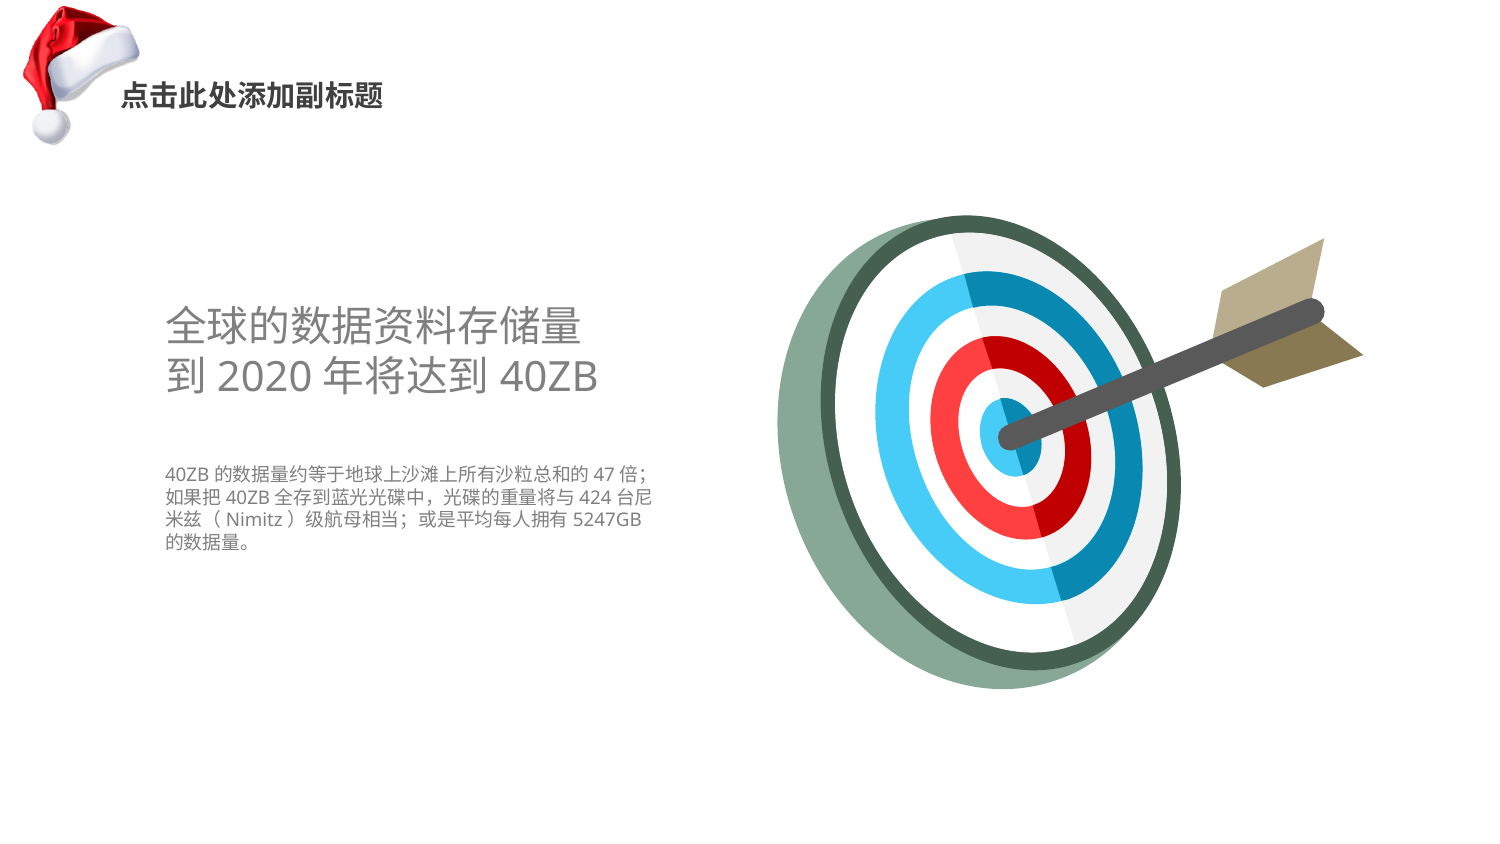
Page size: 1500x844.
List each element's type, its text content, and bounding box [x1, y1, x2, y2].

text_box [150, 291, 679, 574]
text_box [749, 191, 1364, 717]
text_box 点击此处添加副标题 [160, 67, 456, 123]
picture [0, 0, 157, 160]
